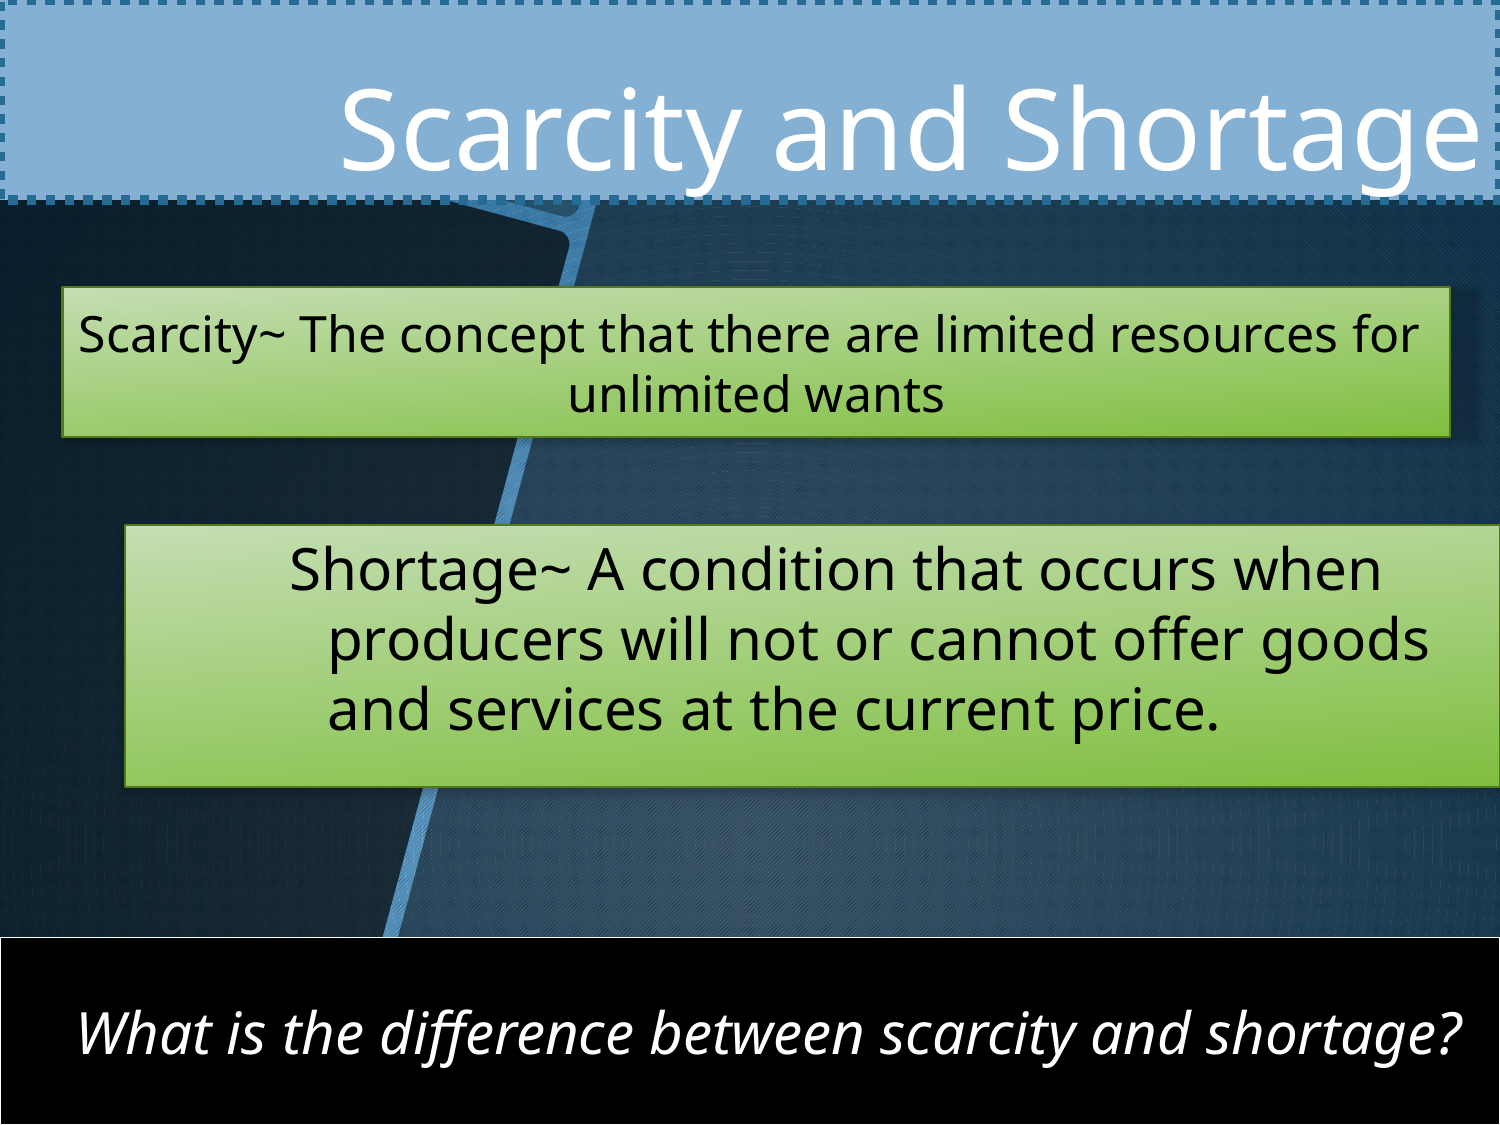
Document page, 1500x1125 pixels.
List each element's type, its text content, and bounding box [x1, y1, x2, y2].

title Scarcity and Shortage [0, 0, 1500, 200]
text_box Shortage~ A condition that occurs when producers will not or cannot offer goods and services at the current price. [124, 524, 1500, 788]
text_box What is the difference between scarcity and shortage? [0, 937, 1500, 1125]
text_box Scarcity~ The concept that there are limited resources for unlimited wants [61, 286, 1451, 438]
